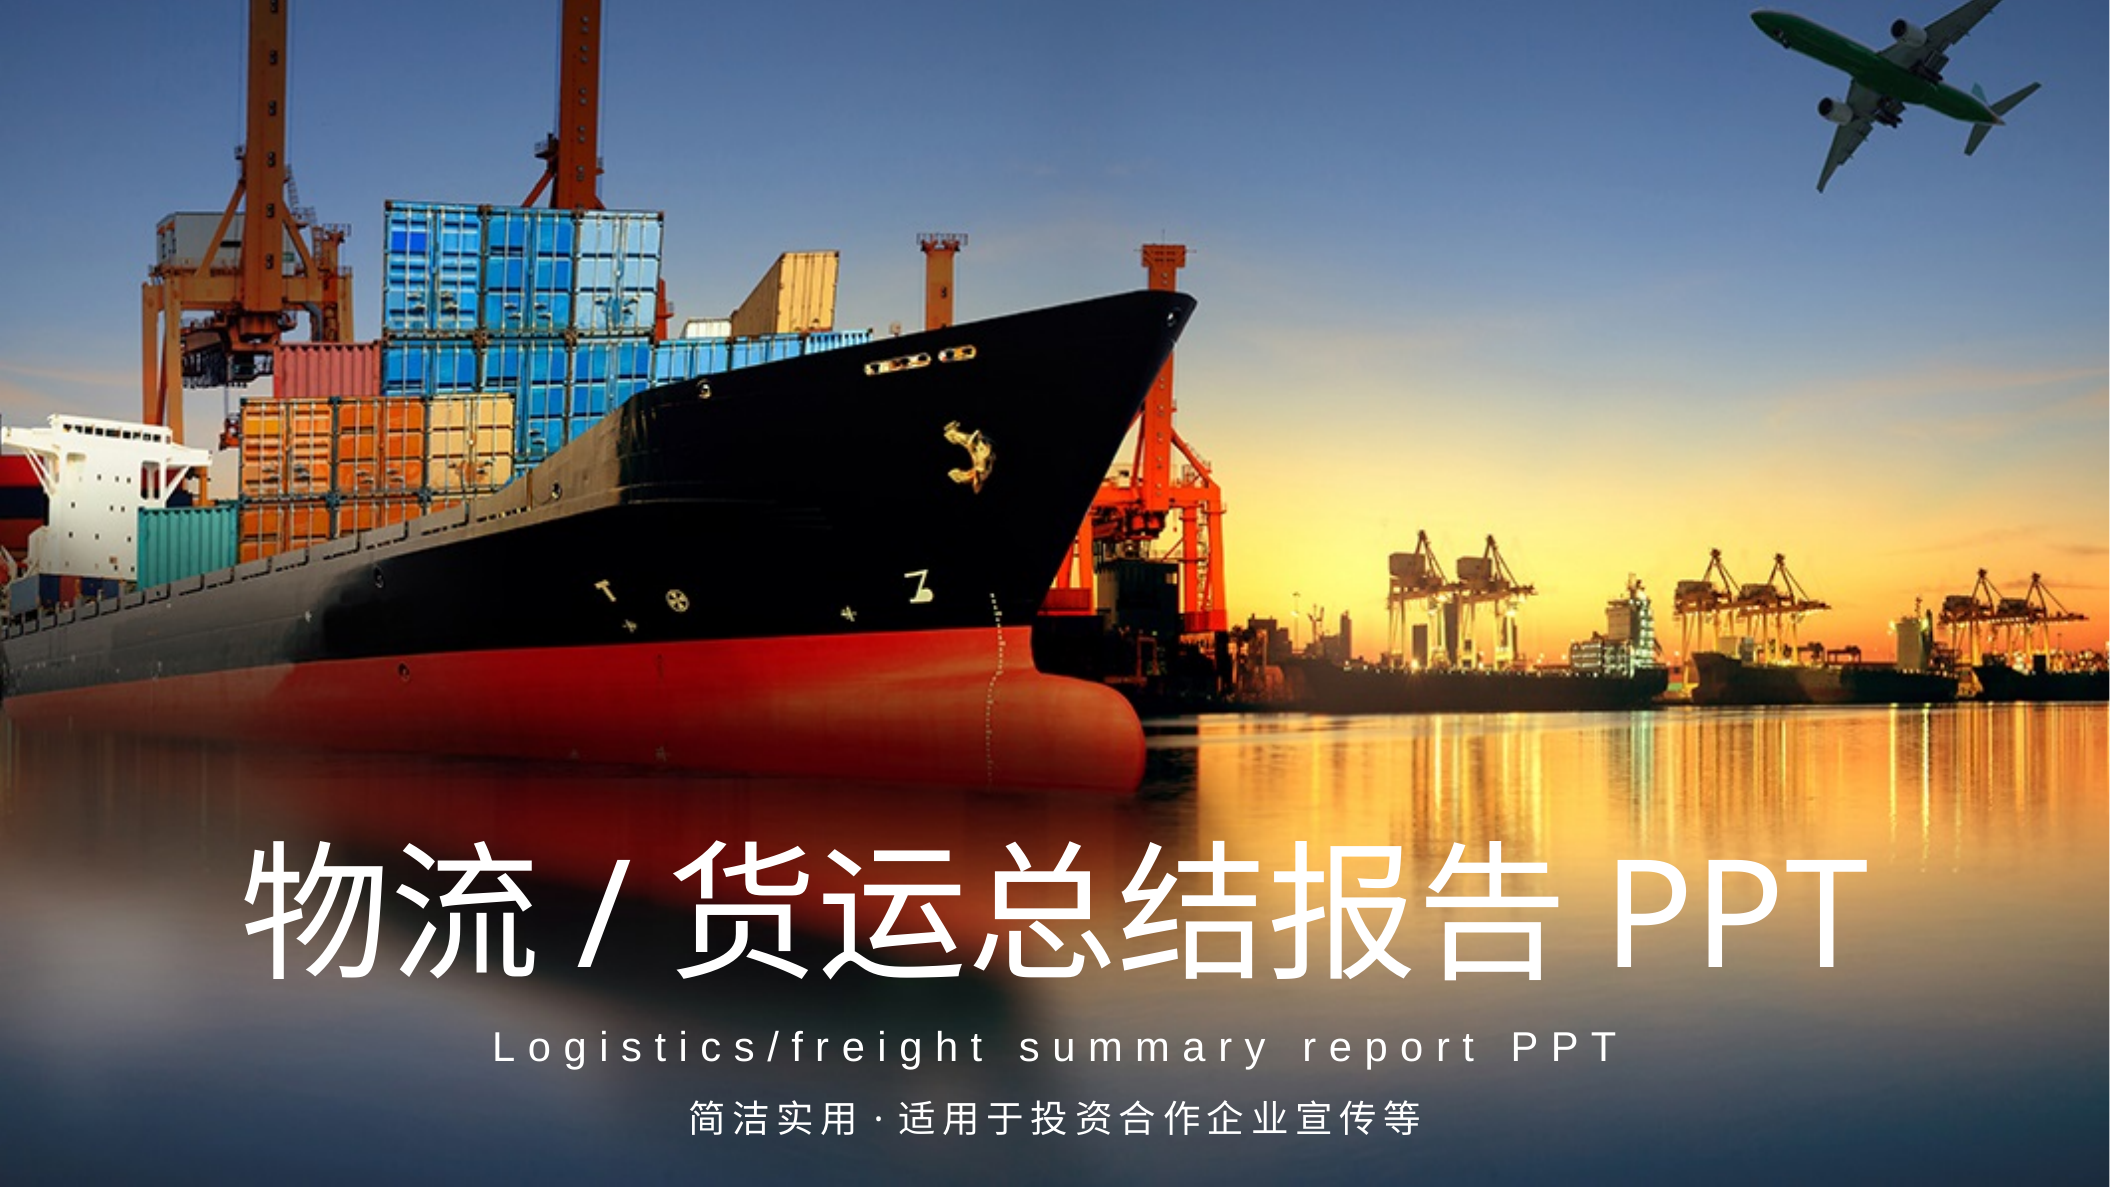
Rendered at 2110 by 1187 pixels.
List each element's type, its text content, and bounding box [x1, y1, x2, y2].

text_box Logistics/freight summary report PPT [383, 1011, 1726, 1077]
text_box 简洁实用·适用于投资合作企业宣传等 [410, 1087, 1699, 1148]
text_box [0, 0, 2110, 1187]
text_box 物流/货运总结报告PPT [219, 809, 1891, 1005]
